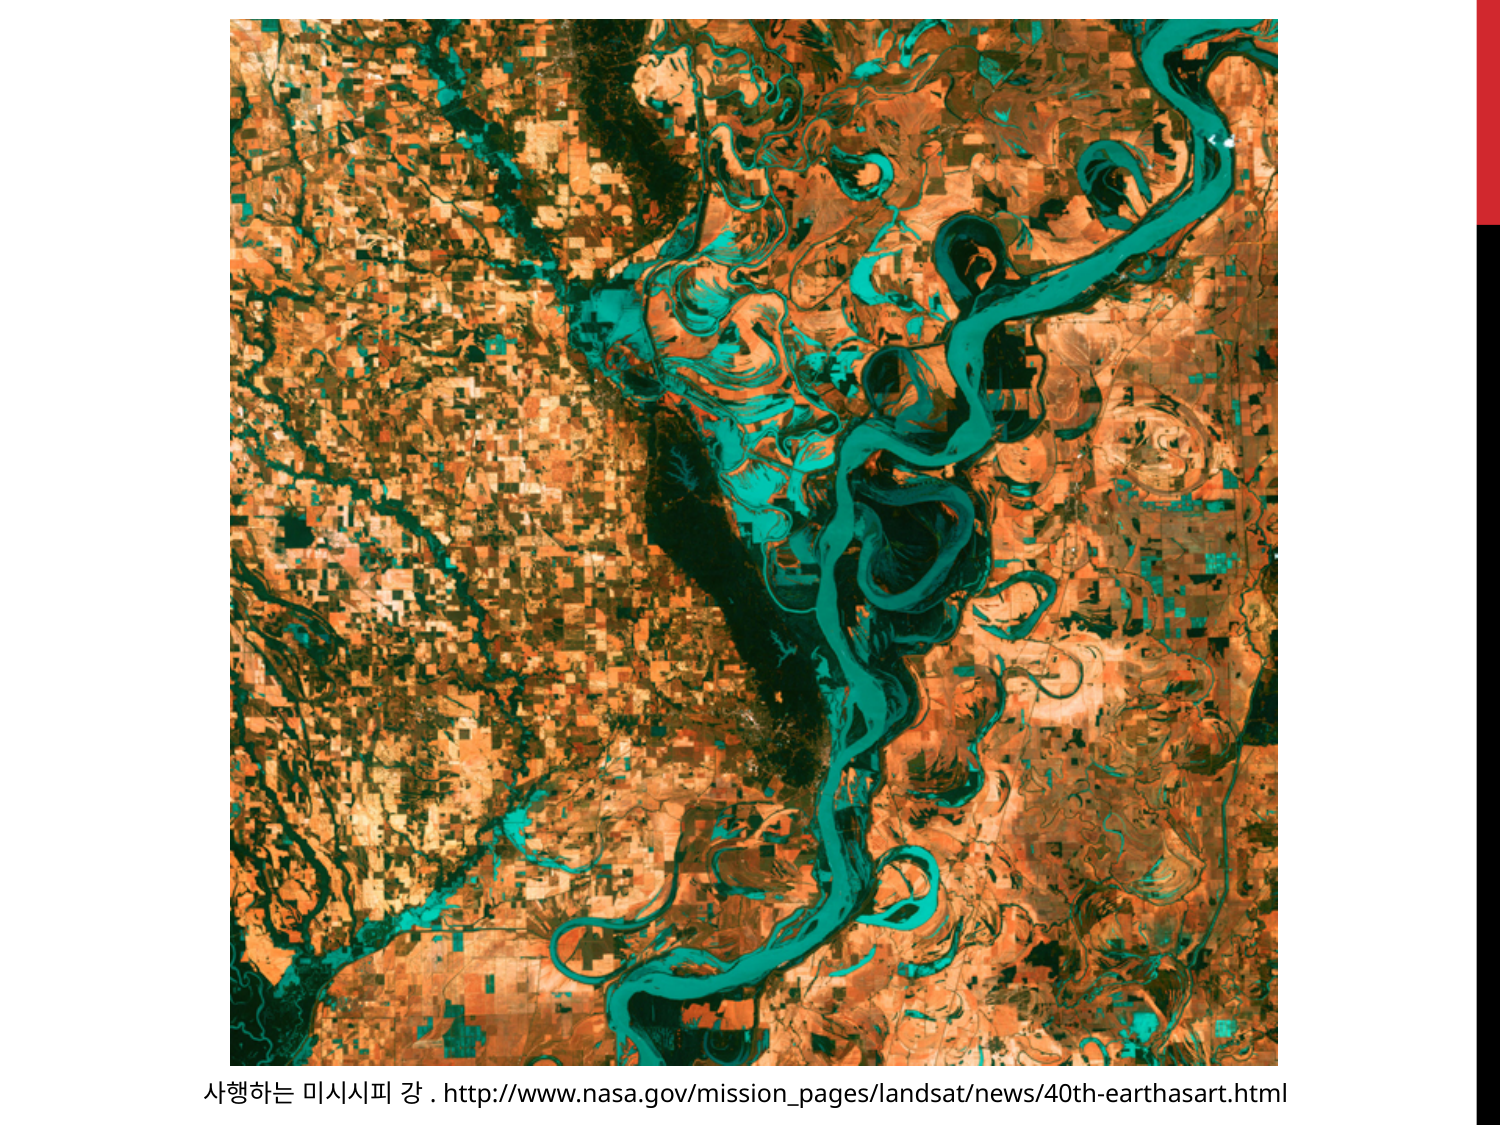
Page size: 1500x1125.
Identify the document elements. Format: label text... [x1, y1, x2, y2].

picture [229, 18, 1278, 1067]
text_box 사행하는 미시시피 강. http://www.nasa.gov/mission_pages/landsat/news/40th-earthasart.html [188, 1070, 1305, 1116]
